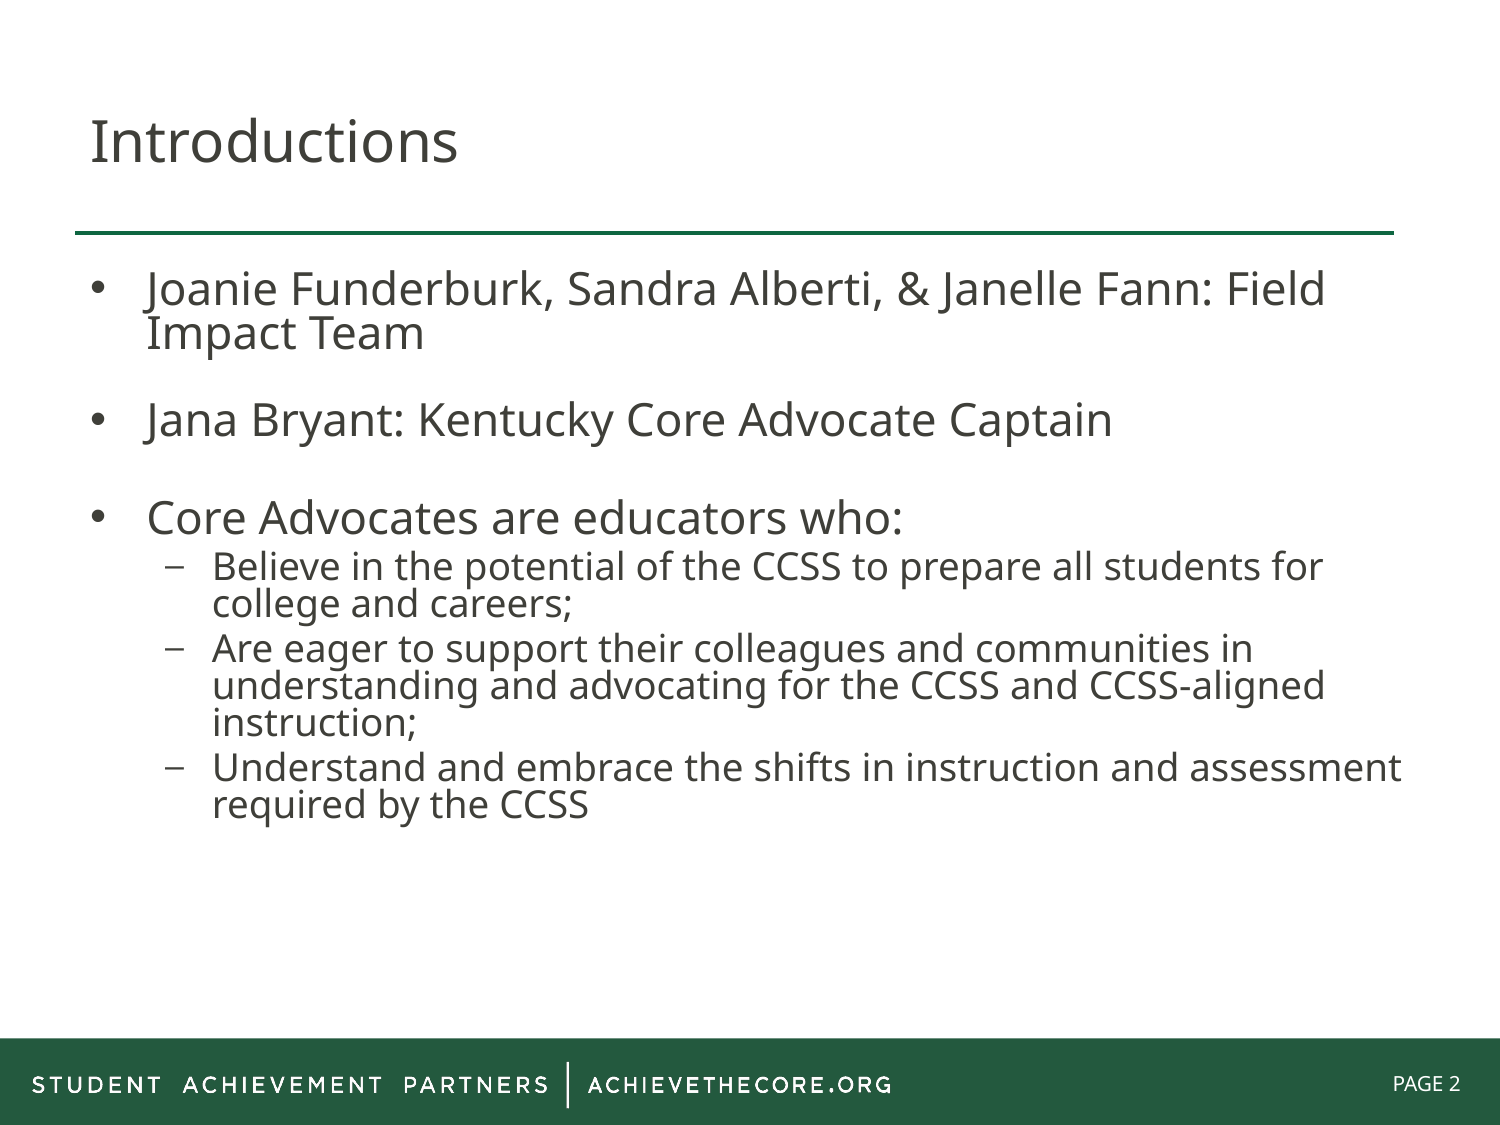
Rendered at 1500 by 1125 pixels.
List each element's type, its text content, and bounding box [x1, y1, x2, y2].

title Introductions [75, 45, 1425, 233]
list Joanie Funderburk, Sandra Alberti, & Janelle Fann: Field Impact Team Jana Bryant: Kentucky Core Advocate Captain Core Advocates are educators who: Believe in the potential of the CCSS to prepare all students for college and careers; Are eager to support their colleagues and communities in understanding and advocating for the CCSS and CCSS-aligned instruction; Understand and embrace the shifts in instruction and assessment required by the CCSS [75, 262, 1425, 1005]
picture [12, 1055, 911, 1112]
